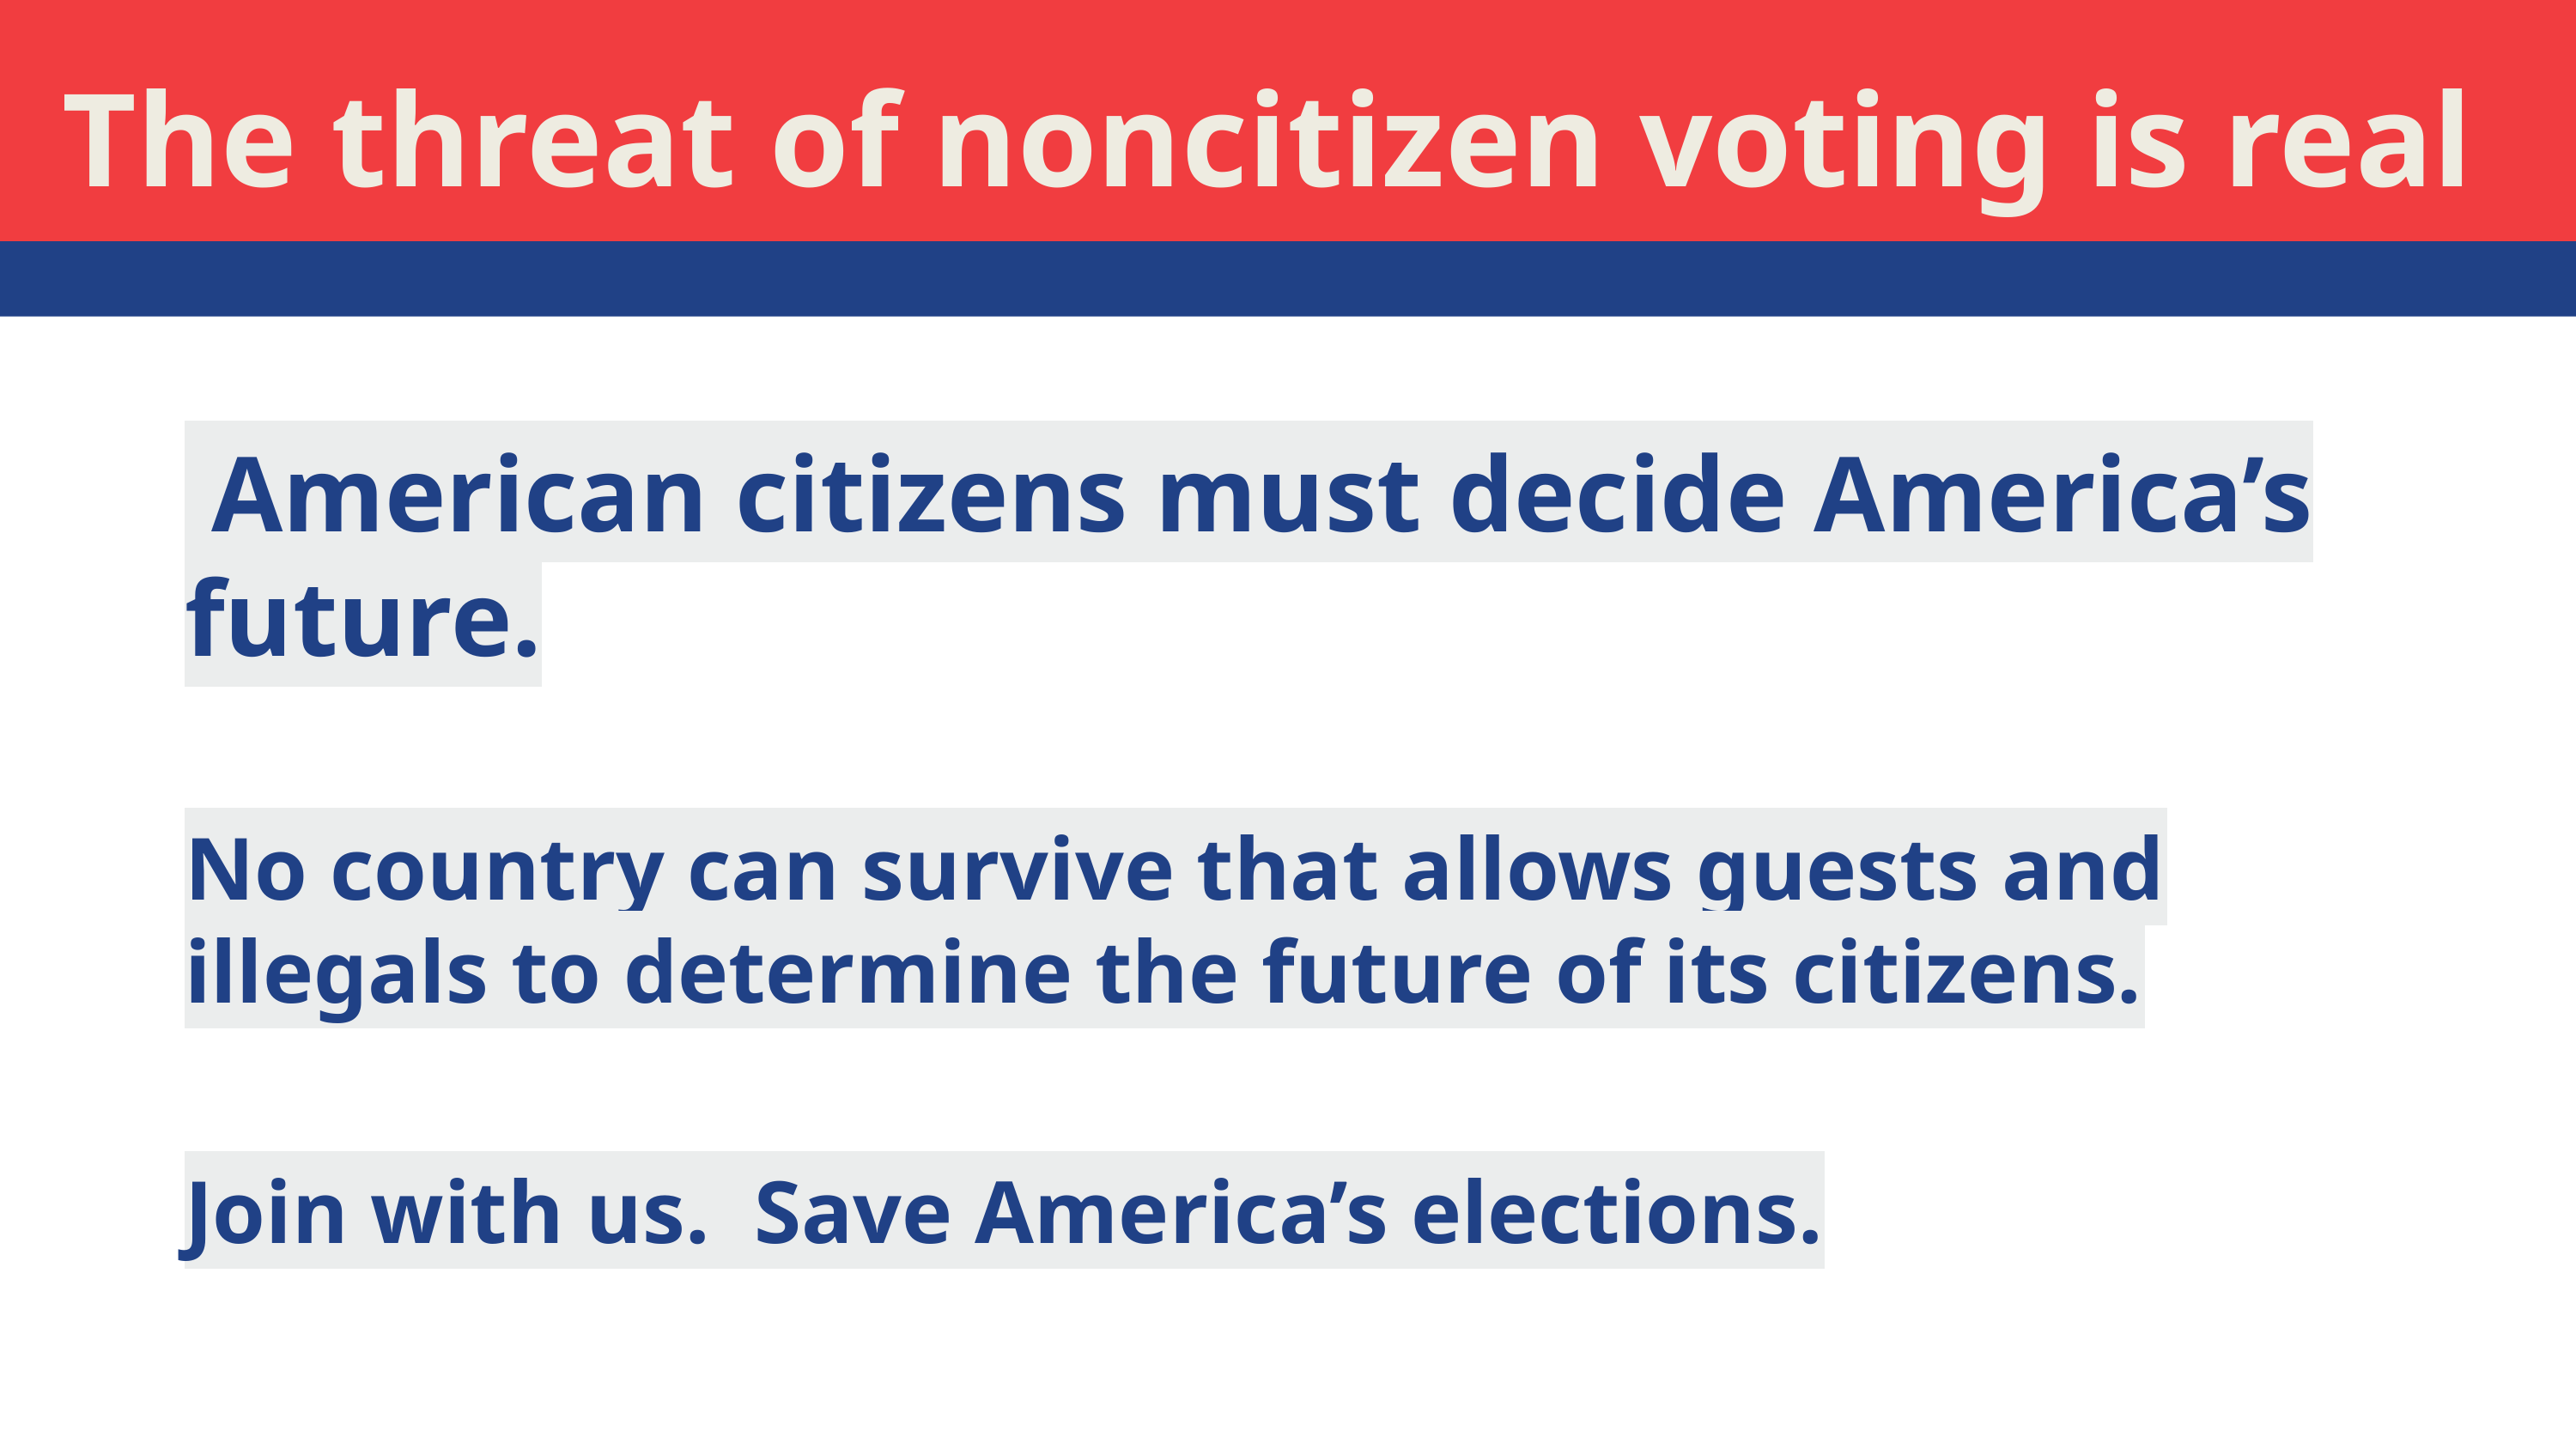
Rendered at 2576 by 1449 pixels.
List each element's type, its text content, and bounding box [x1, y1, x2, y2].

list American citizens must decide America’s future. No country can survive that allows guests and illegals to determine the future of its citizens. Join with us. Save America’s elections. [172, 318, 2394, 1401]
title The threat of noncitizen voting is real [0, 0, 2576, 239]
text_box [0, 239, 2576, 318]
